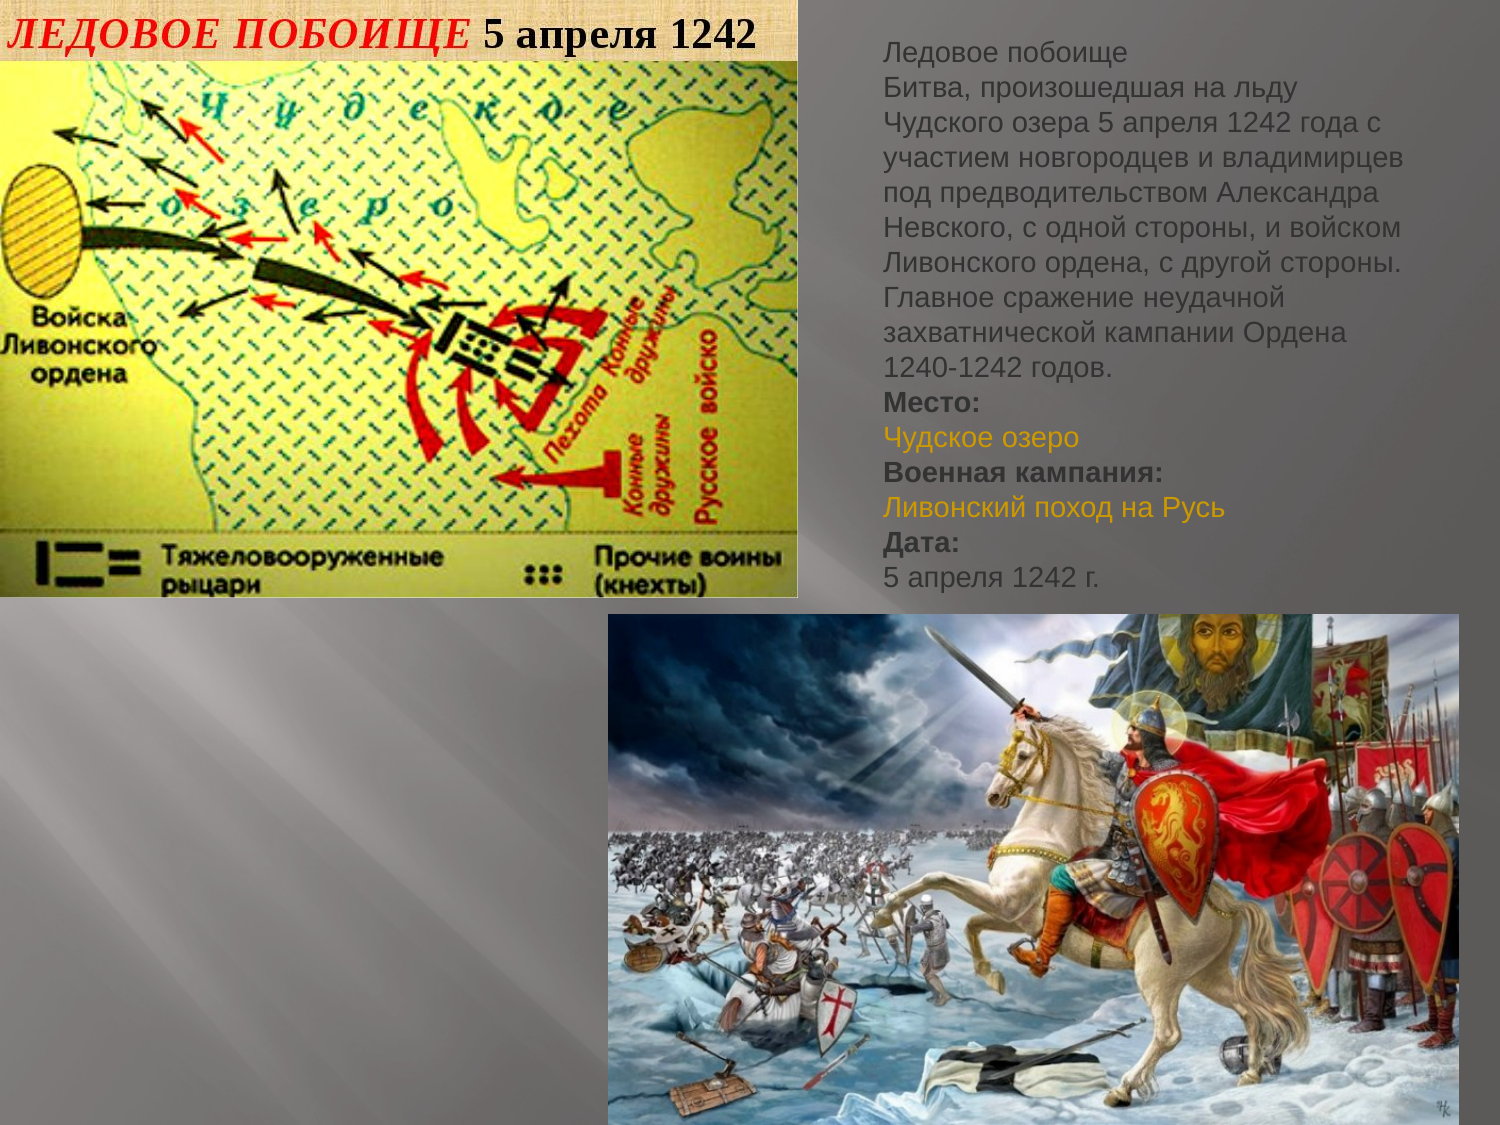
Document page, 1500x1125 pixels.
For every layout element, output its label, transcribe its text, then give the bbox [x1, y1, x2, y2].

picture [607, 614, 1459, 1125]
text_box Ледовое побоище Битва, произошедшая на льду Чудского озера 5 апреля 1242 года с участием новгородцев и владимирцев под предводительством Александра Невского, с одной стороны, и войском Ливонского ордена, с другой стороны. Главное сражение неудачной захватнической кампании Ордена 1240-1242 годов. Место: Чудское озеро Военная кампания: Ливонский поход на Русь Дата: 5 апреля 1242 г. [868, 26, 1441, 614]
picture [0, 0, 798, 599]
